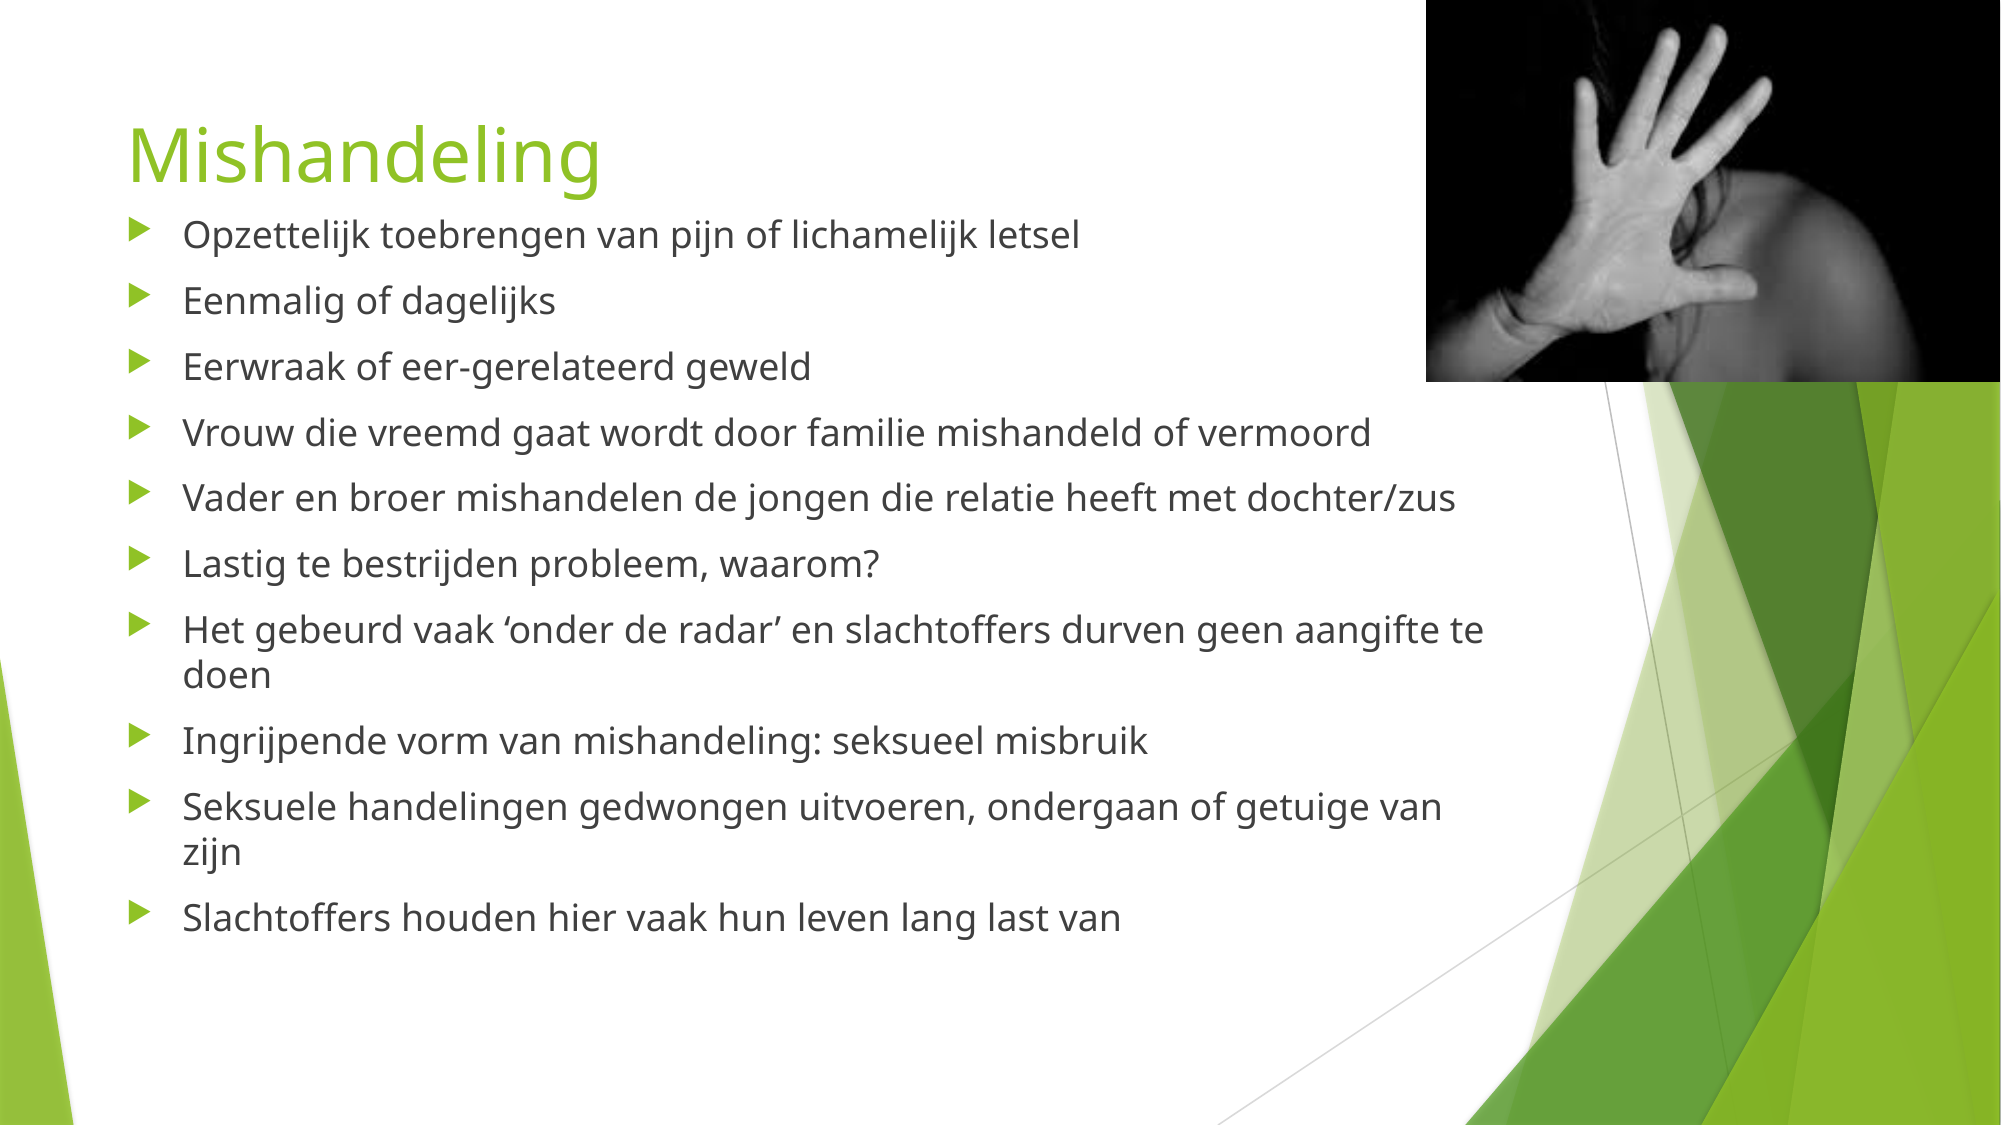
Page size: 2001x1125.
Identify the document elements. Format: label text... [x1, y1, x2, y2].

list Opzettelijk toebrengen van pijn of lichamelijk letsel Eenmalig of dagelijks Eerwraak of eer-gerelateerd geweld Vrouw die vreemd gaat wordt door familie mishandeld of vermoord Vader en broer mishandelen de jongen die relatie heeft met dochter/zus Lastig te bestrijden probleem, waarom? Het gebeurd vaak ‘onder de radar’ en slachtoffers durven geen aangifte te doen Ingrijpende vorm van mishandeling: seksueel misbruik Seksuele handelingen gedwongen uitvoeren, ondergaan of getuige van zijn Slachtoffers houden hier vaak hun leven lang last van [111, 203, 1522, 1125]
picture [1426, 0, 2000, 383]
title Mishandeling [111, 99, 1421, 203]
